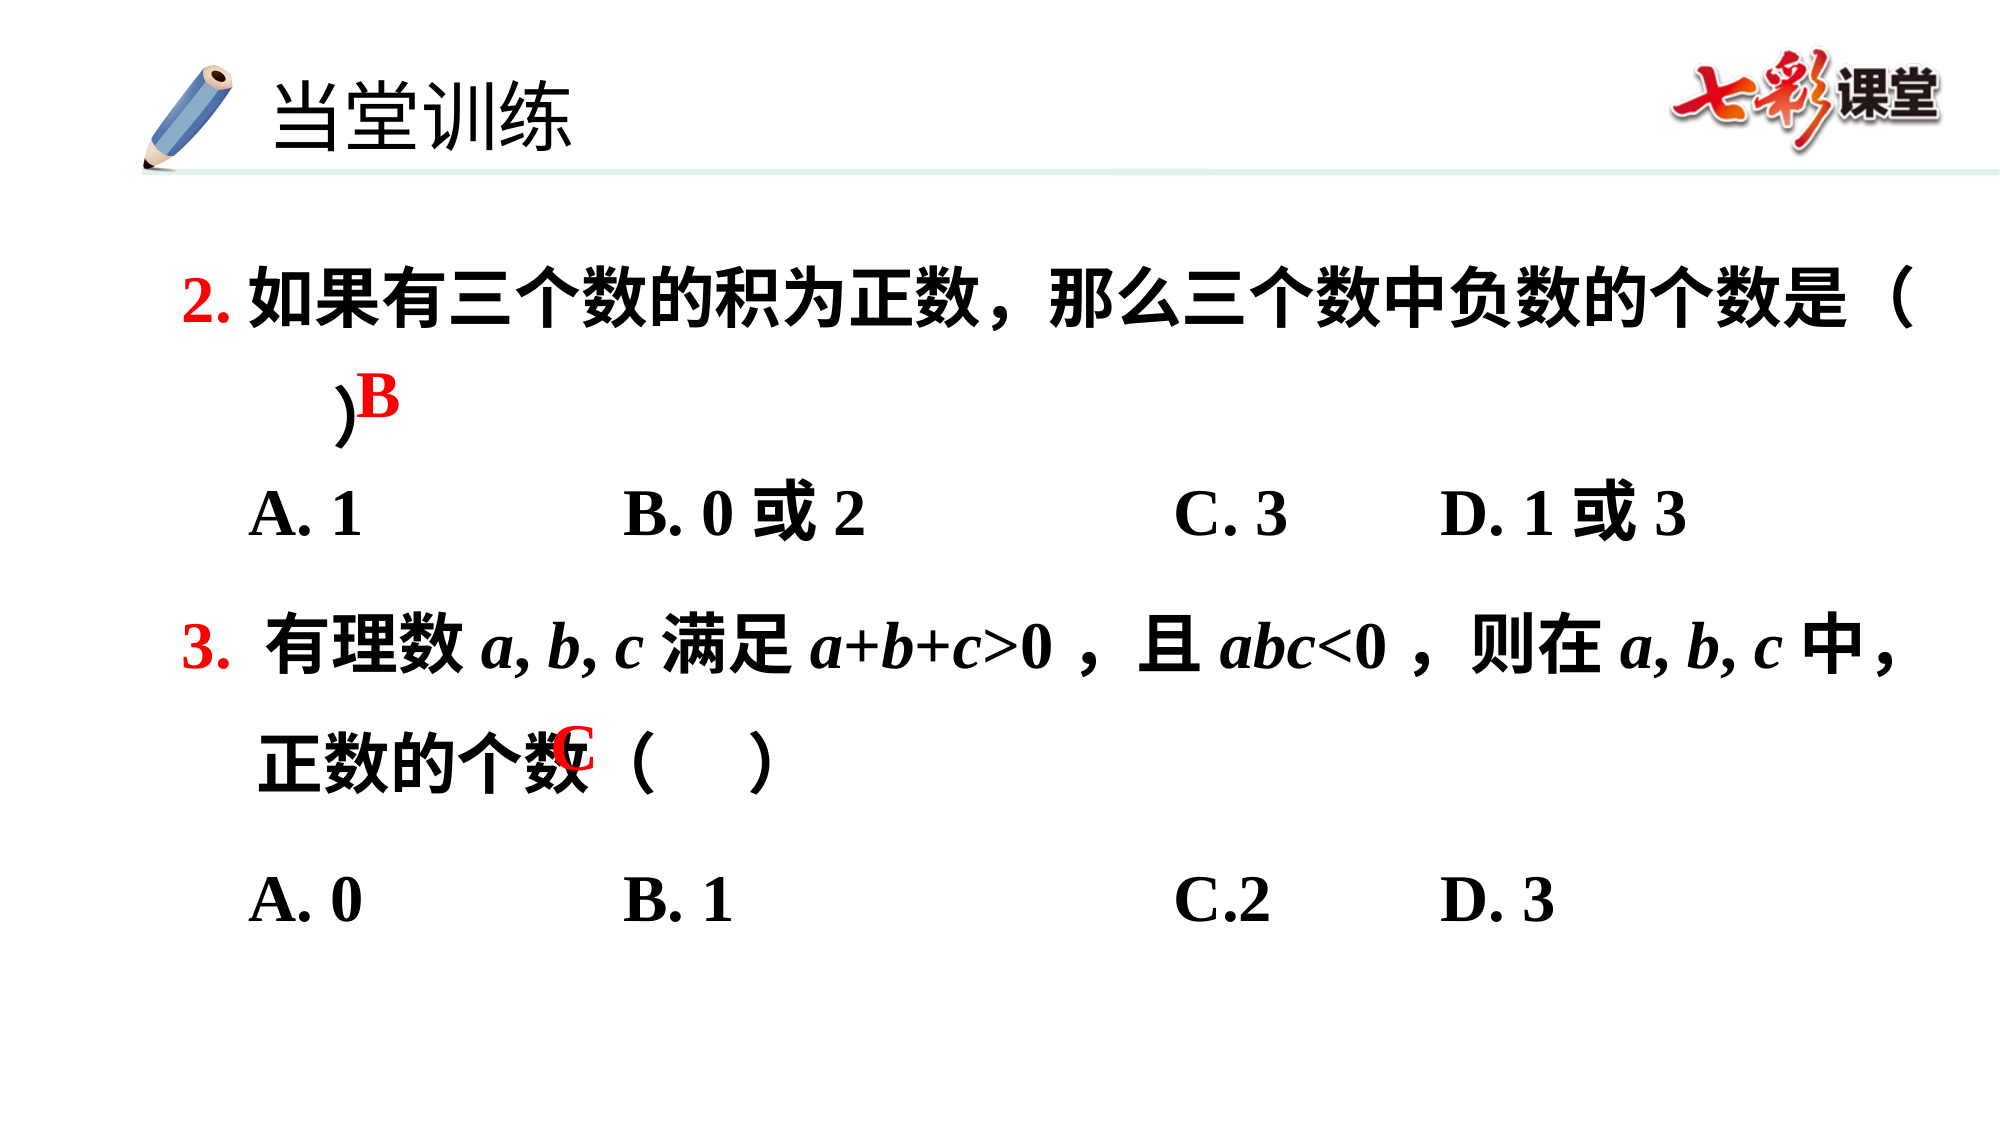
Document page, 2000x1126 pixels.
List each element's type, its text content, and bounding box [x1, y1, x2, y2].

picture [133, 42, 242, 195]
text_box B [303, 340, 455, 441]
list 2.如果有三个数的积为正数，那么三个数中负数的个数是（ ） A. 1 B. 0或2 C. 3 D. 1或3 3. 有理数a, b, c满足a+b+c>0，且abc<0，则在a, b, c中，正数的个数（ ） A. 0 B. 1 C.2 D. 3 [166, 207, 1942, 898]
picture [1666, 42, 1948, 157]
text_box C [499, 693, 651, 794]
